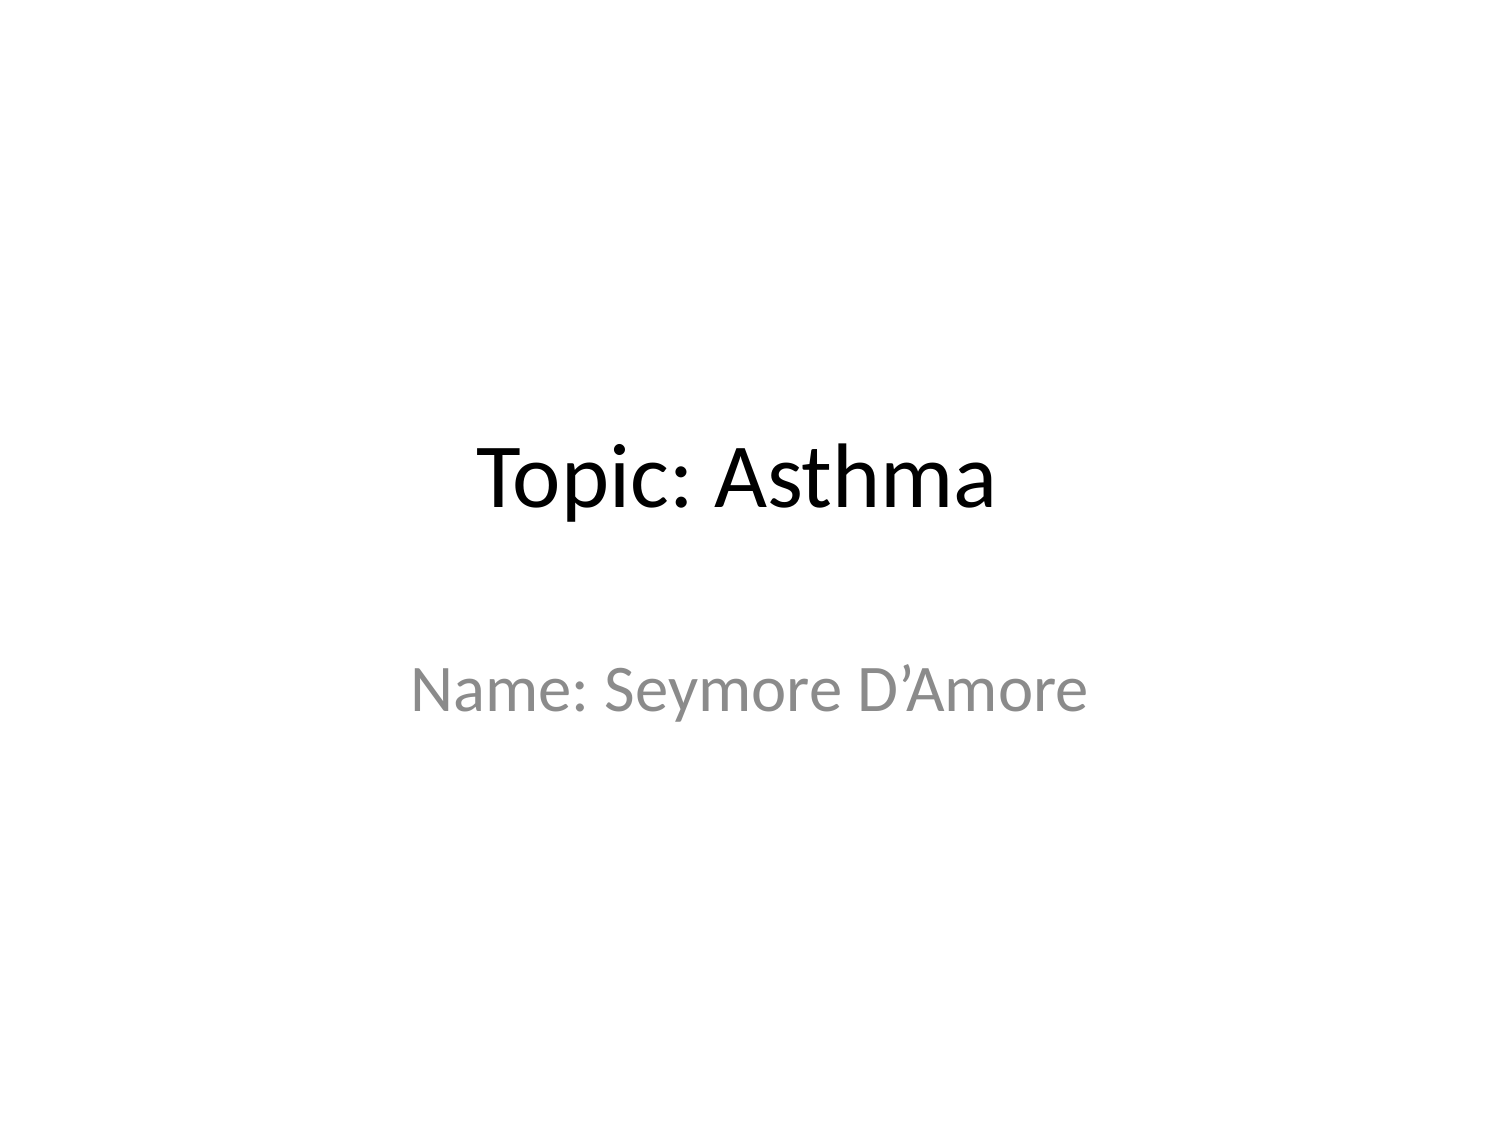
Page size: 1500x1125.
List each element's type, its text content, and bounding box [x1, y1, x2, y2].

subtitle Name: Seymore D’Amore [225, 637, 1275, 925]
title Topic: Asthma [99, 350, 1375, 592]
